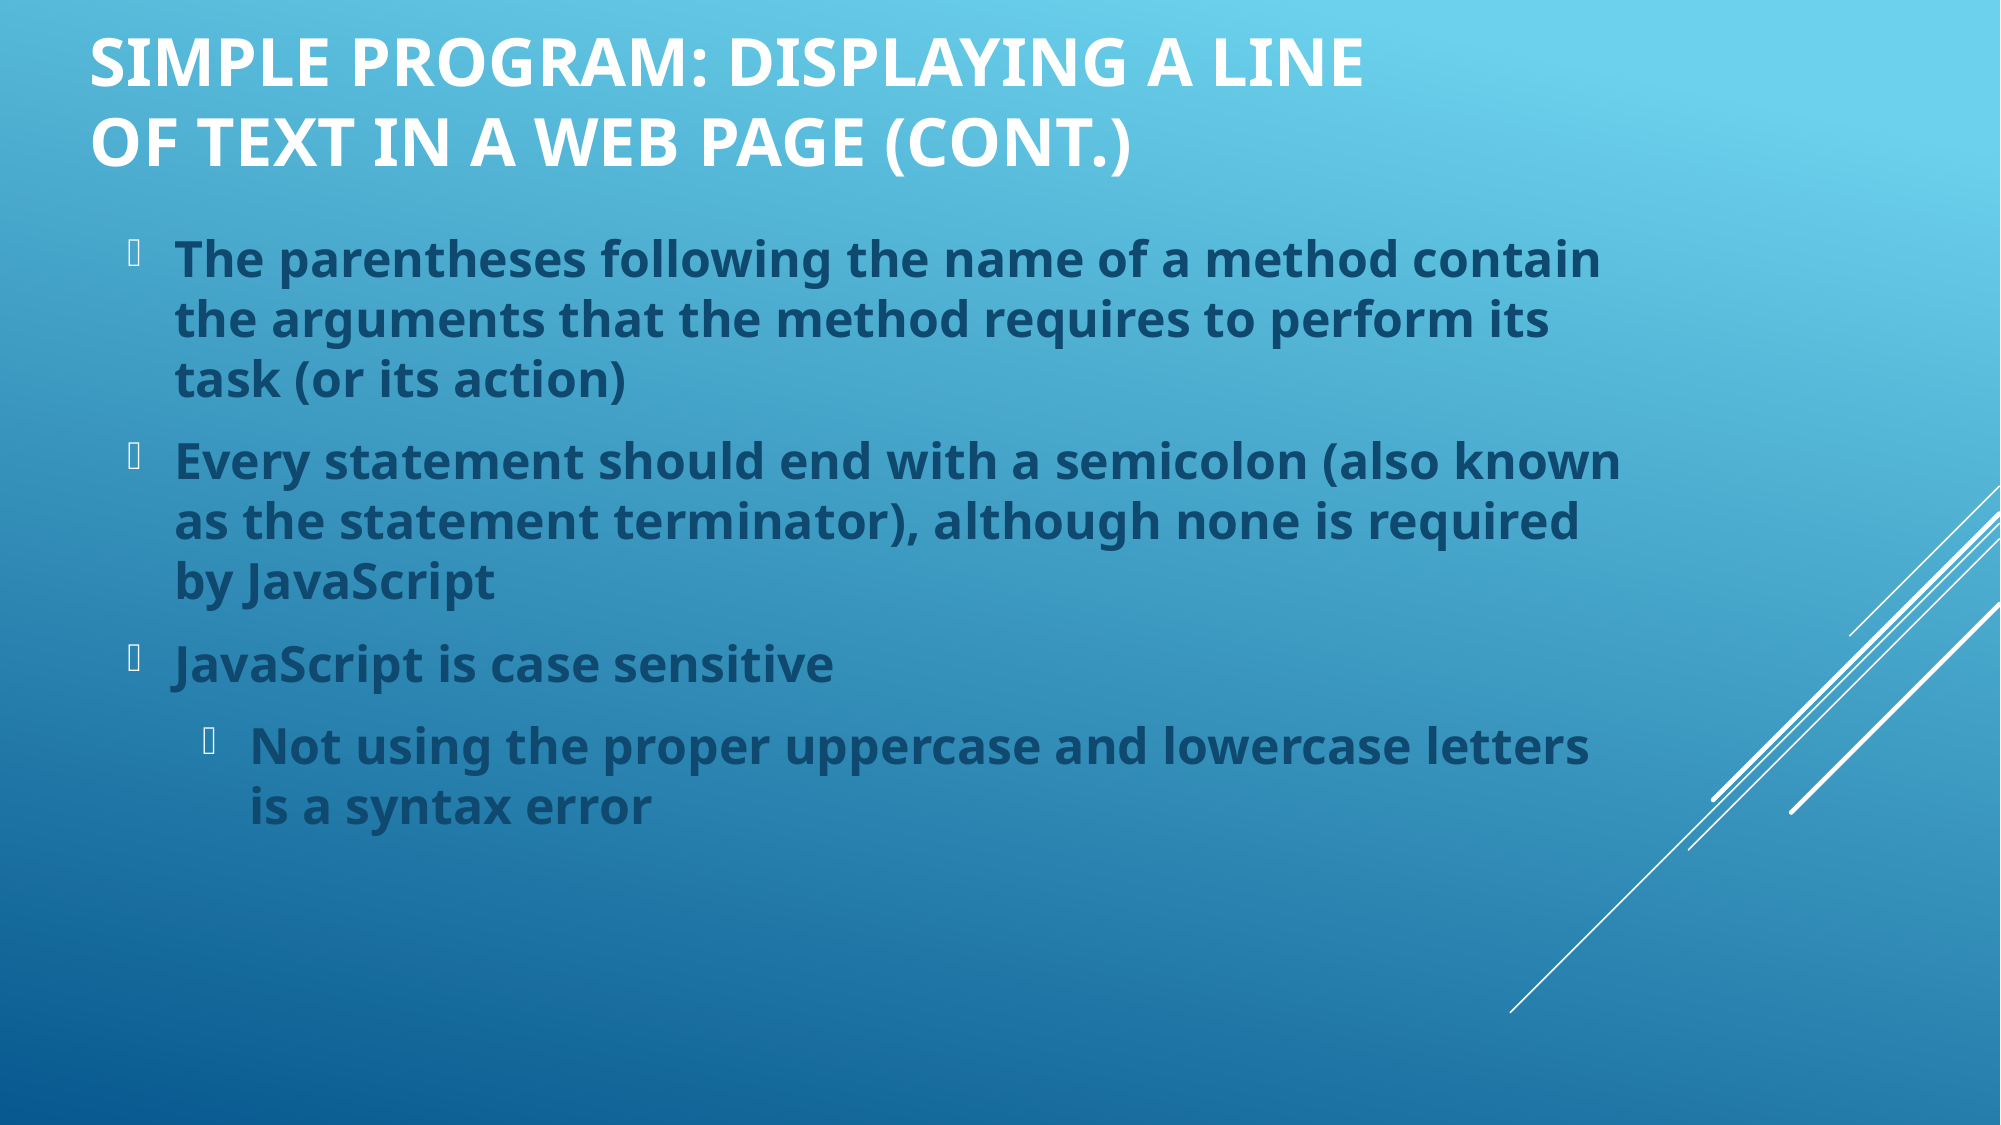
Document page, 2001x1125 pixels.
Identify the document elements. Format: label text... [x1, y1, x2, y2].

text_box The parentheses following the name of a method contain the arguments that the method requires to perform its task (or its action) Every statement should end with a semicolon (also known as the statement terminator), although none is required by JavaScript JavaScript is case sensitive Not using the proper uppercase and lowercase letters is a syntax error [112, 219, 1648, 963]
text_box Simple Program: Displaying a Line of Text in a Web Page (Cont.) [74, 12, 1425, 200]
